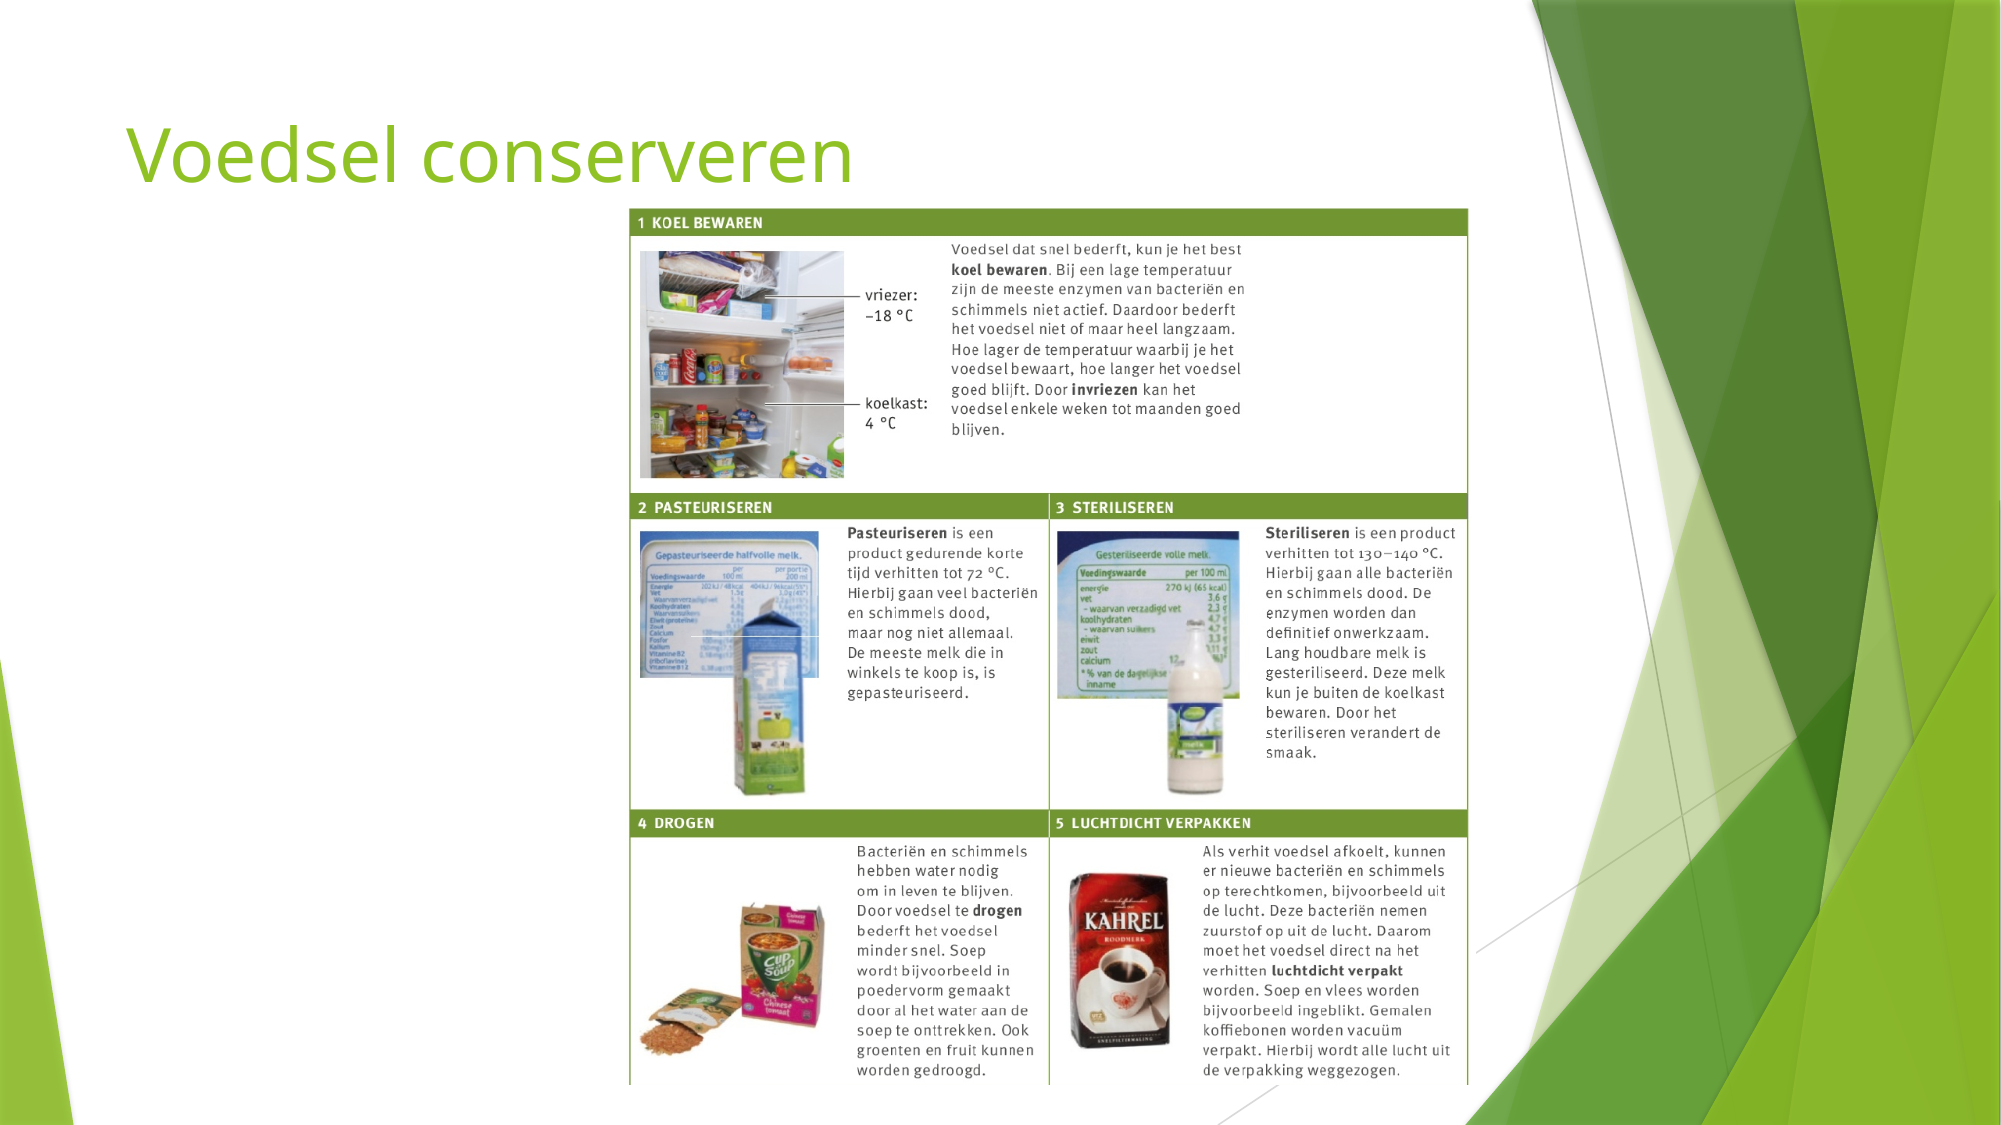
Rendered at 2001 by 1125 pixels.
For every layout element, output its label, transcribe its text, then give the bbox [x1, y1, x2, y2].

title Voedsel conserveren [111, 99, 1522, 317]
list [624, 207, 1476, 1086]
